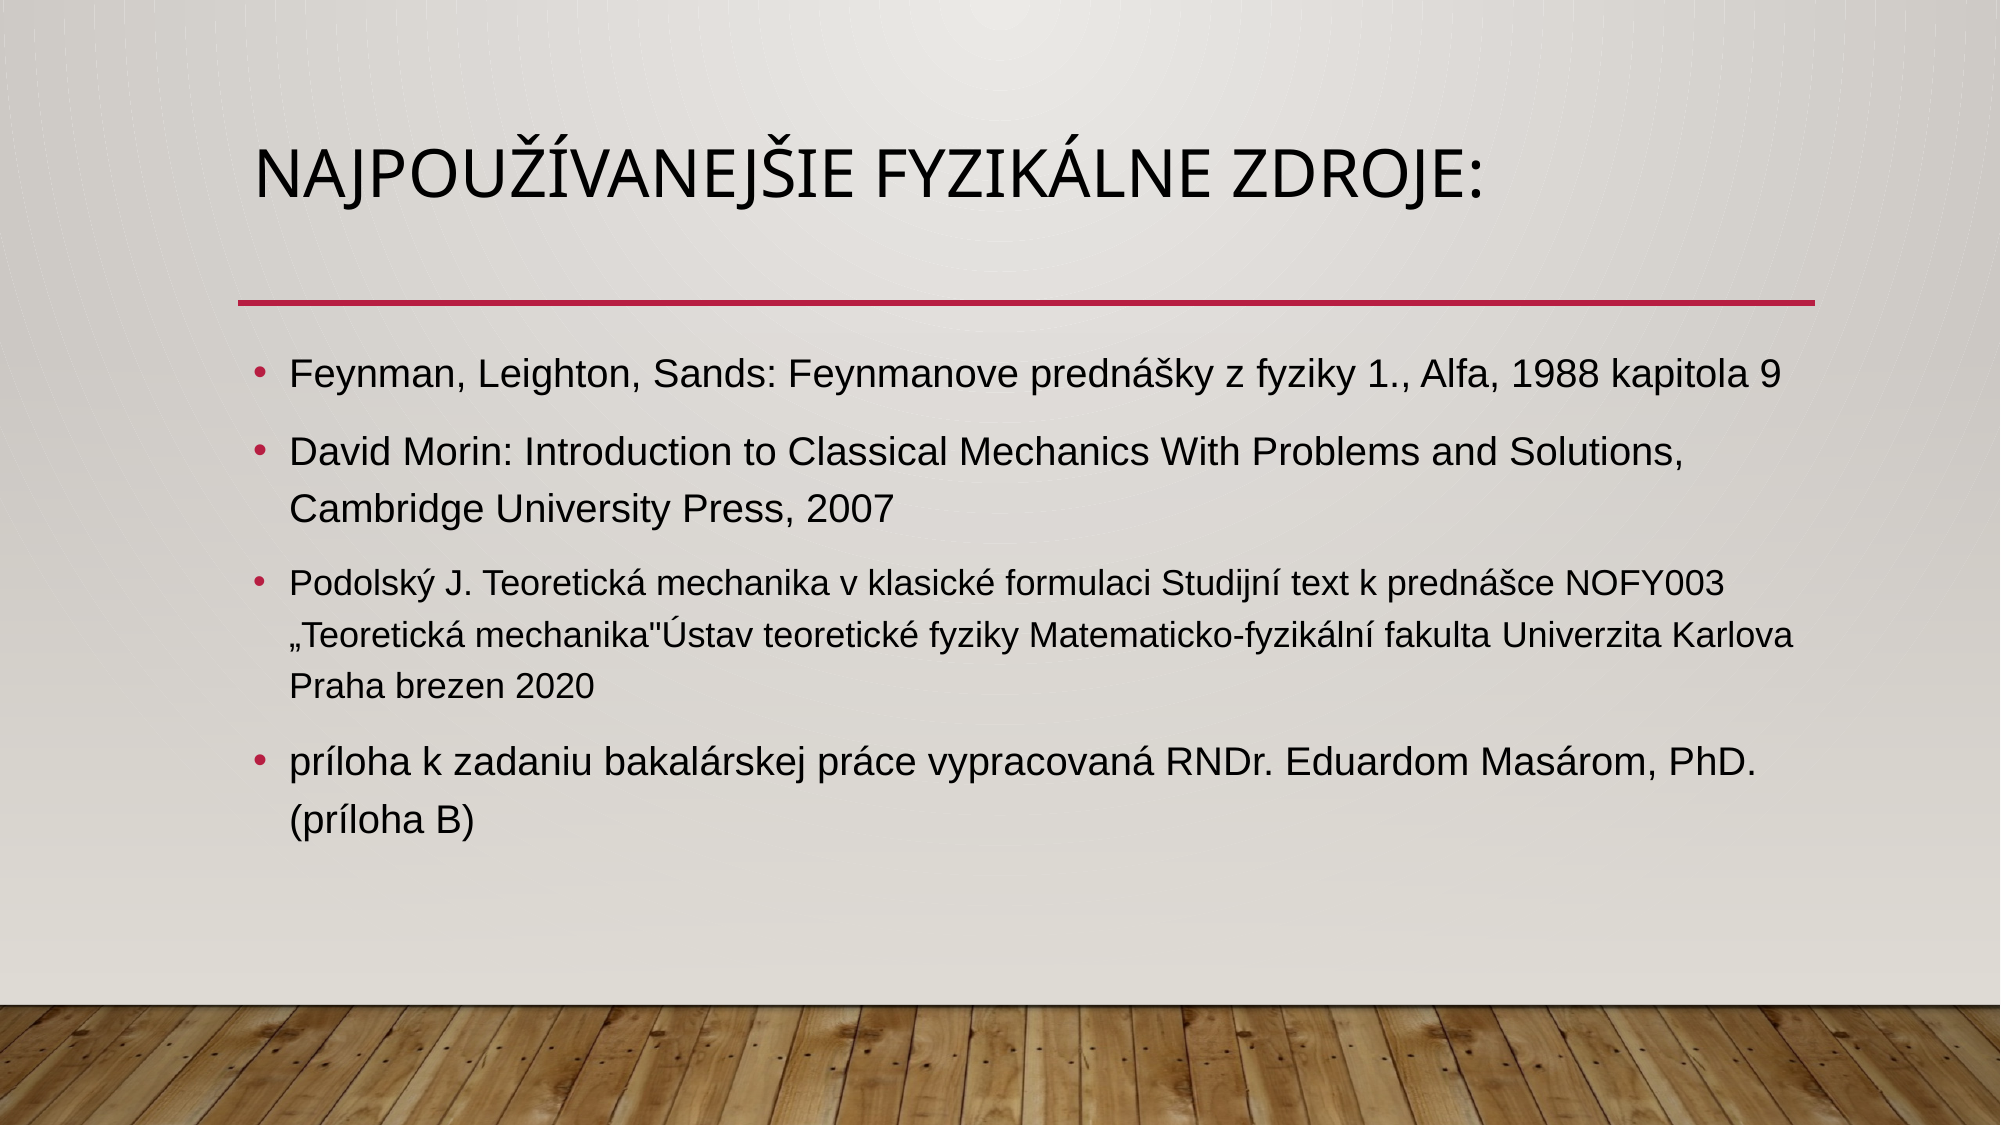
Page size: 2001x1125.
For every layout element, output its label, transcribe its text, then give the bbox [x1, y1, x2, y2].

list Feynman, Leighton, Sands: Feynmanove prednášky z fyziky 1., Alfa, 1988 kapitola 9 David Morin: Introduction to Classical Mechanics With Problems and Solutions, Cambridge University Press, 2007 Podolský J. Teoretická mechanika v klasické formulaci Studijní text k prednášce NOFY003 „Teoretická mechanika"Ústav teoretické fyziky Matematicko-fyzikální fakulta Univerzita Karlova Praha brezen 2020 príloha k zadaniu bakalárskej práce vypracovaná RNDr. Eduardom Masárom, PhD. (príloha B) [238, 330, 1814, 897]
title Najpoužívanejšie fyzikálne Zdroje: [238, 131, 1814, 305]
picture [0, 1005, 2000, 1125]
